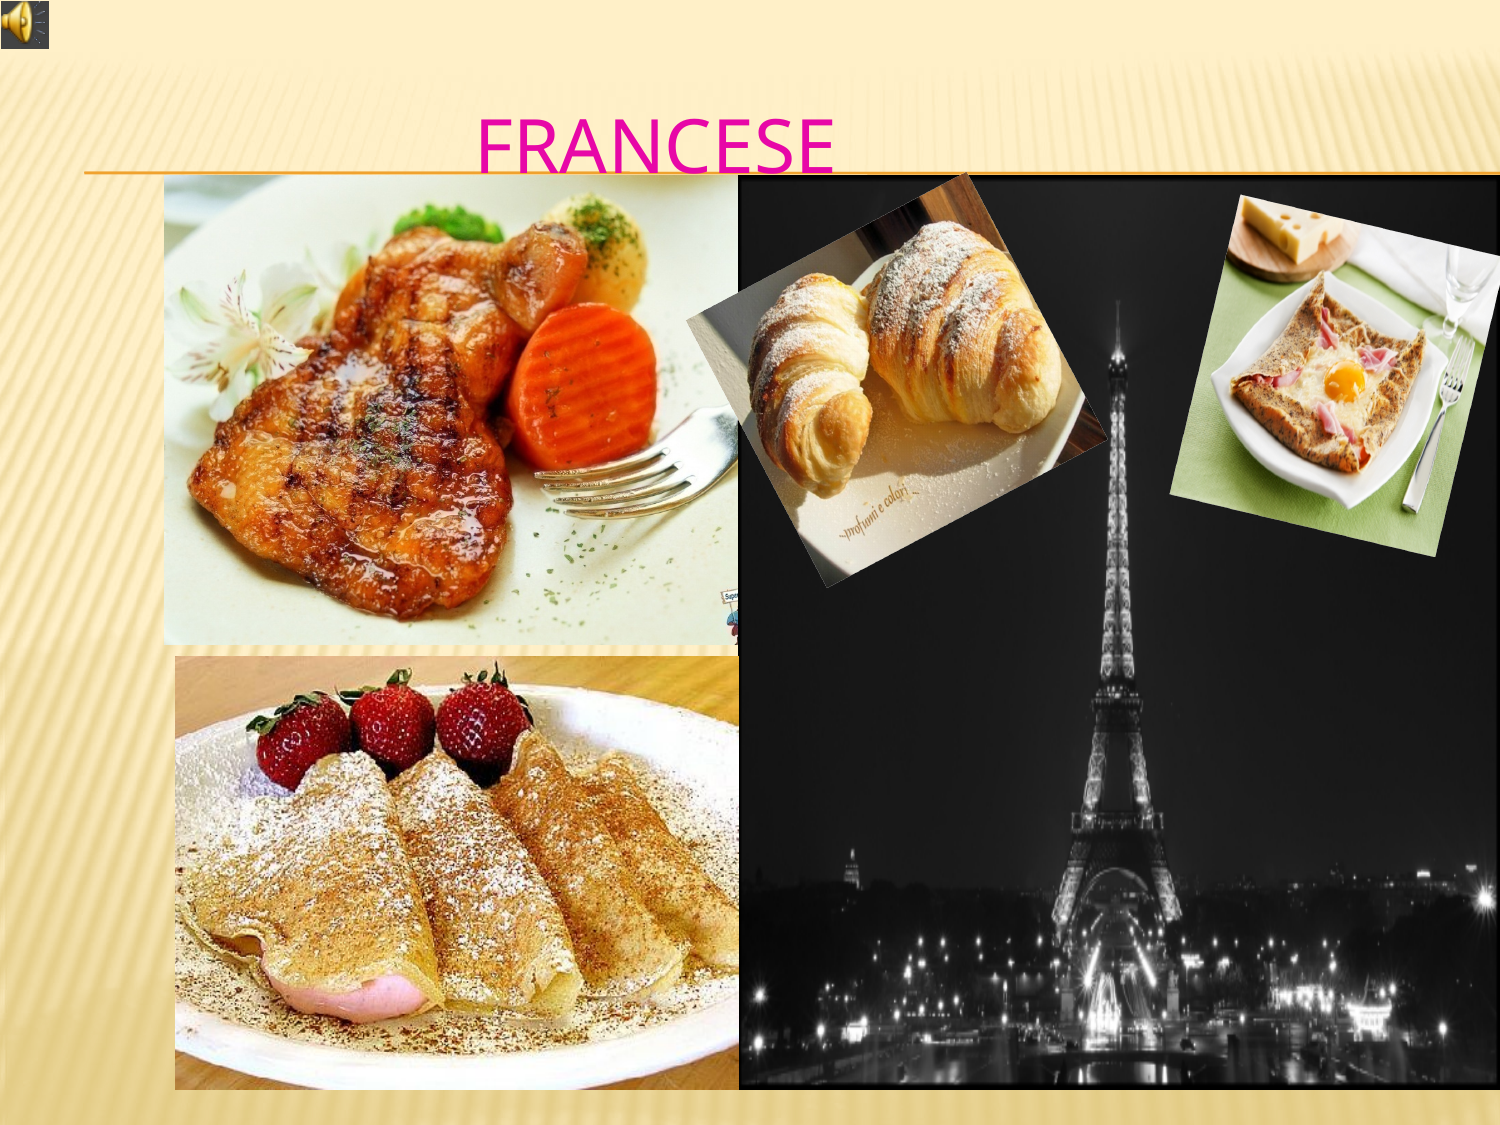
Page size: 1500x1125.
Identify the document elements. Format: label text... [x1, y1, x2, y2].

picture [0, 0, 51, 51]
picture [175, 173, 1500, 1091]
title francese [50, 75, 1475, 213]
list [163, 175, 735, 645]
